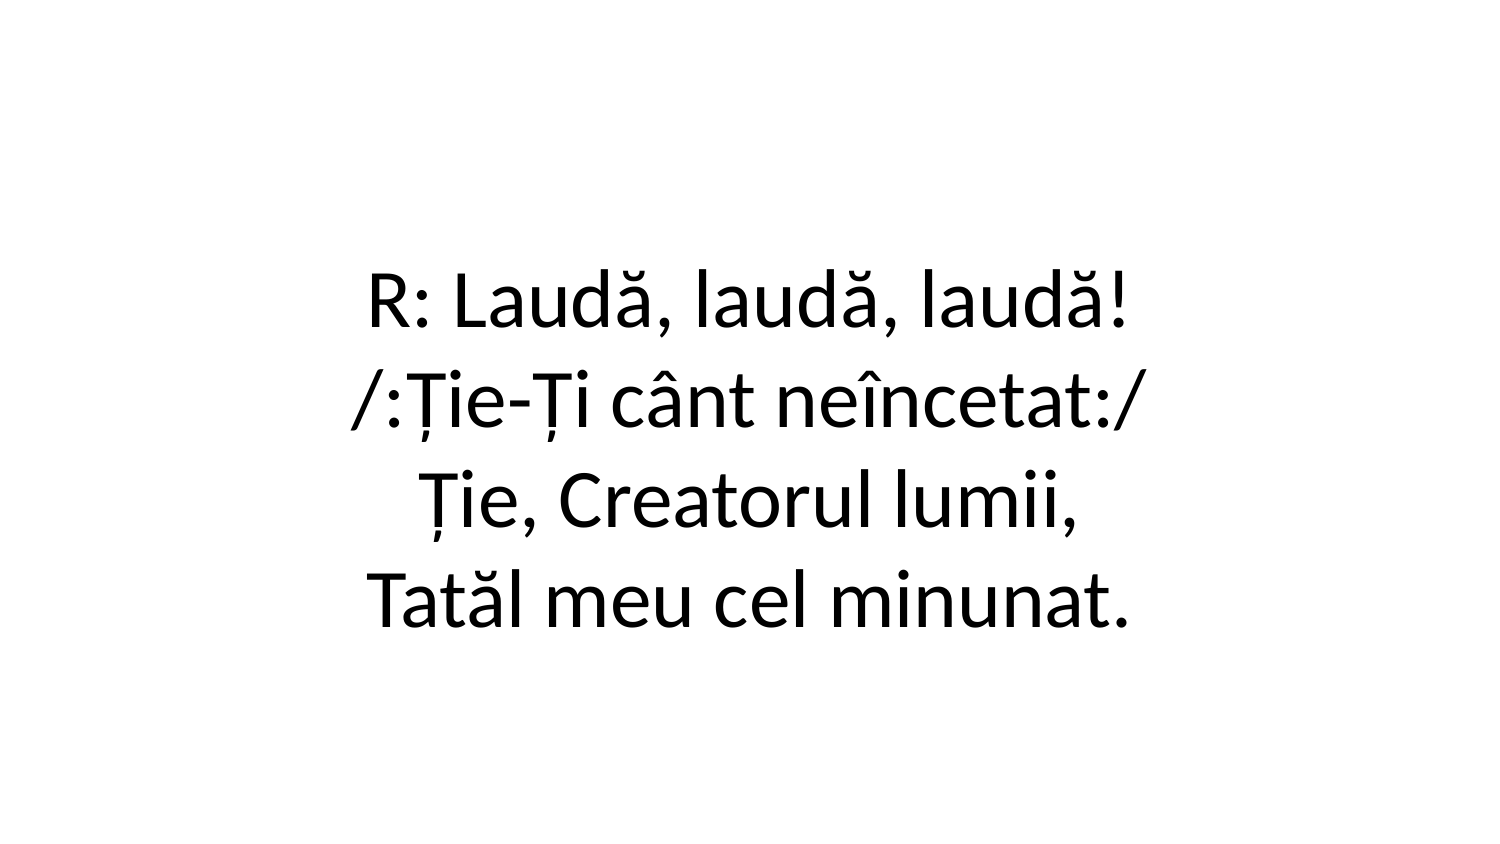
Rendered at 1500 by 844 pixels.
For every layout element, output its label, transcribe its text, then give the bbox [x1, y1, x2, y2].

text_box R: Laudă, laudă, laudă! /:Ție-Ți cânt neîncetat:/ Ție, Creatorul lumii, Tatăl meu cel minunat. [337, 192, 1163, 652]
